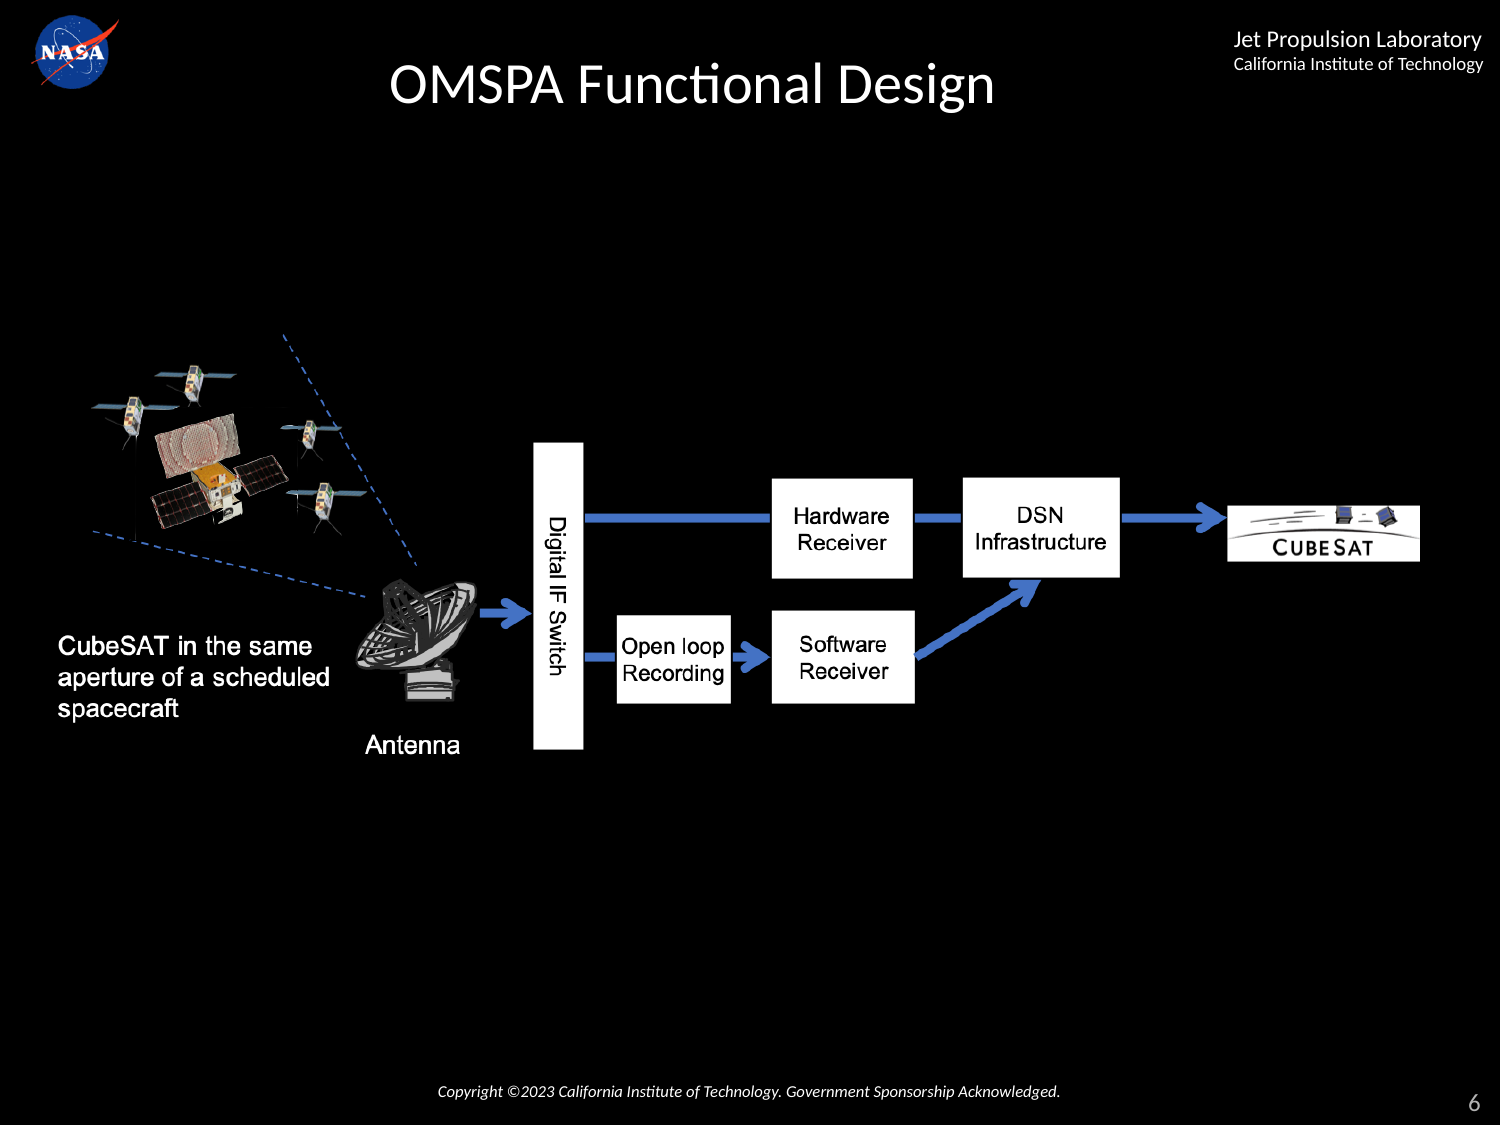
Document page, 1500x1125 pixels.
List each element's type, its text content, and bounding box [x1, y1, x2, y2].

picture [40, 333, 1421, 791]
slide_number 6 [1373, 1081, 1496, 1122]
title OMSPA Functional Design [97, 26, 1290, 134]
picture [31, 15, 119, 89]
